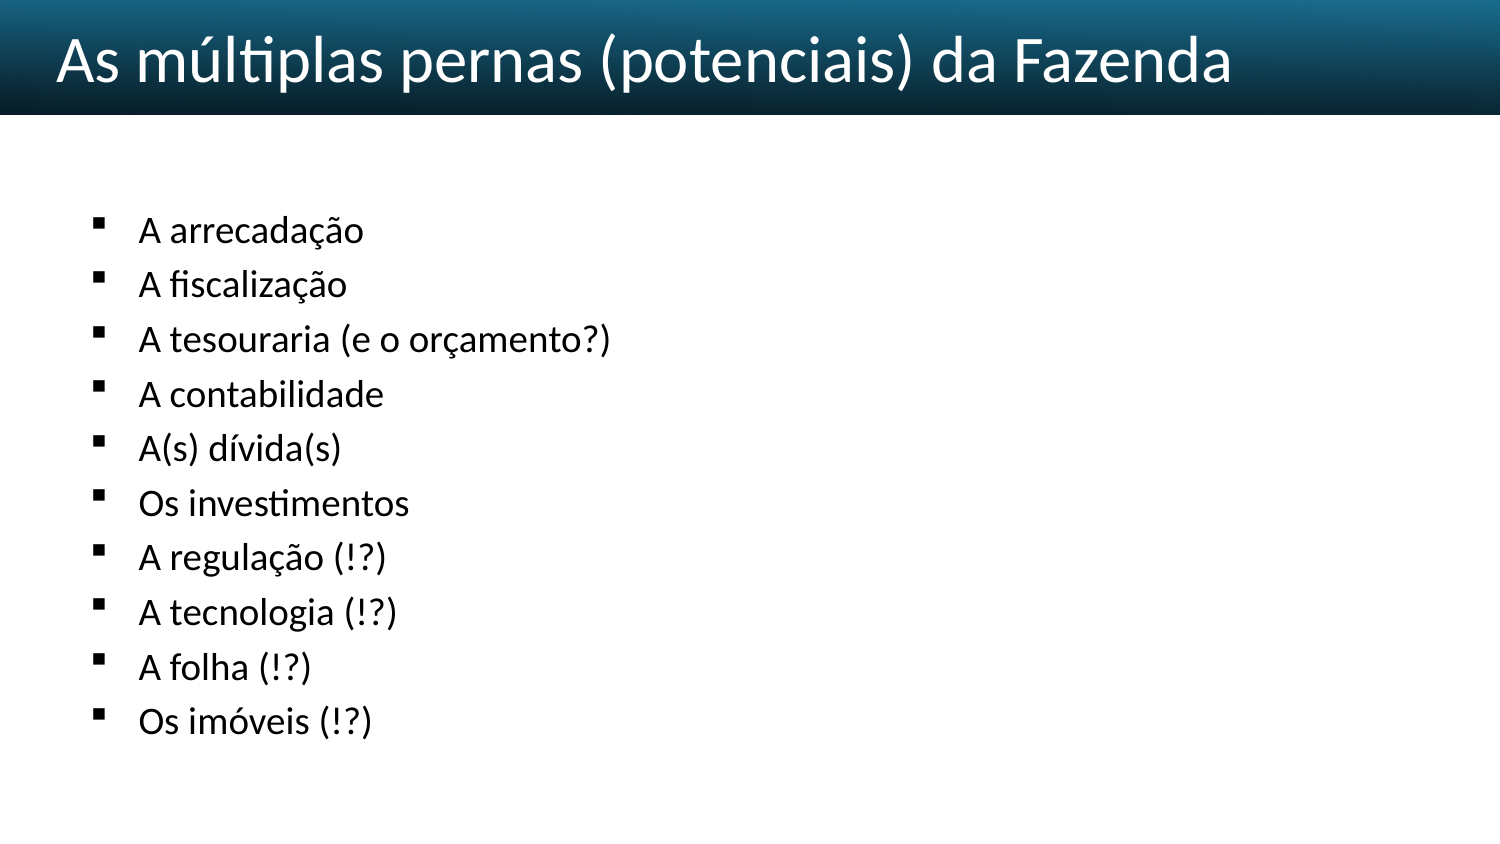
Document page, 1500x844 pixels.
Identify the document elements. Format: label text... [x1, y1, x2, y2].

list A arrecadação A fiscalização A tesouraria (e o orçamento?) A contabilidade A(s) dívida(s) Os investimentos A regulação (!?) A tecnologia (!?) A folha (!?) Os imóveis (!?) [75, 196, 1425, 754]
title As múltiplas pernas (potenciais) da Fazenda [41, 20, 1471, 92]
picture [0, 0, 1500, 115]
